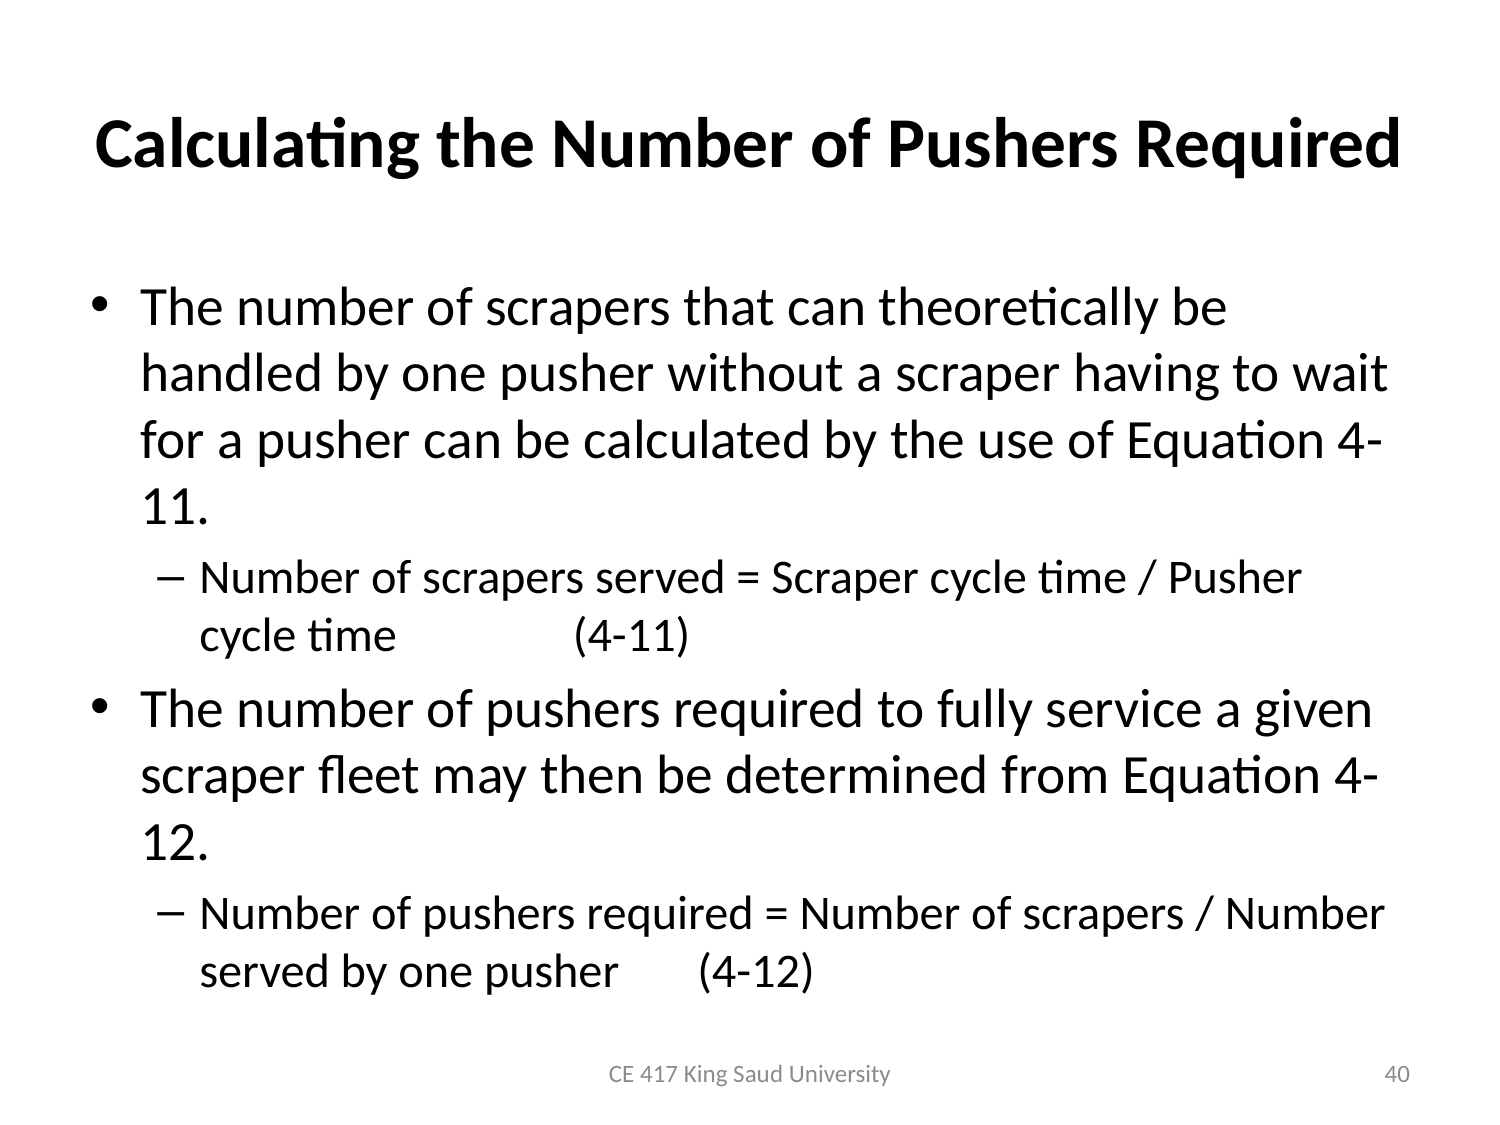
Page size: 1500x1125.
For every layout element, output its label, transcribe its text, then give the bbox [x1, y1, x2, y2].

list The number of scrapers that can theoretically be handled by one pusher without a scraper having to wait for a pusher can be calculated by the use of Equation 4-11. Number of scrapers served = Scraper cycle time / Pusher cycle time (4-11) The number of pushers required to fully service a given scraper fleet may then be determined from Equation 4-12. Number of pushers required = Number of scrapers / Number served by one pusher (4-12) [75, 262, 1425, 1005]
footer CE 417 King Saud University [512, 1042, 988, 1103]
slide_number 40 [1074, 1042, 1425, 1103]
title Calculating the Number of Pushers Required [75, 45, 1425, 233]
